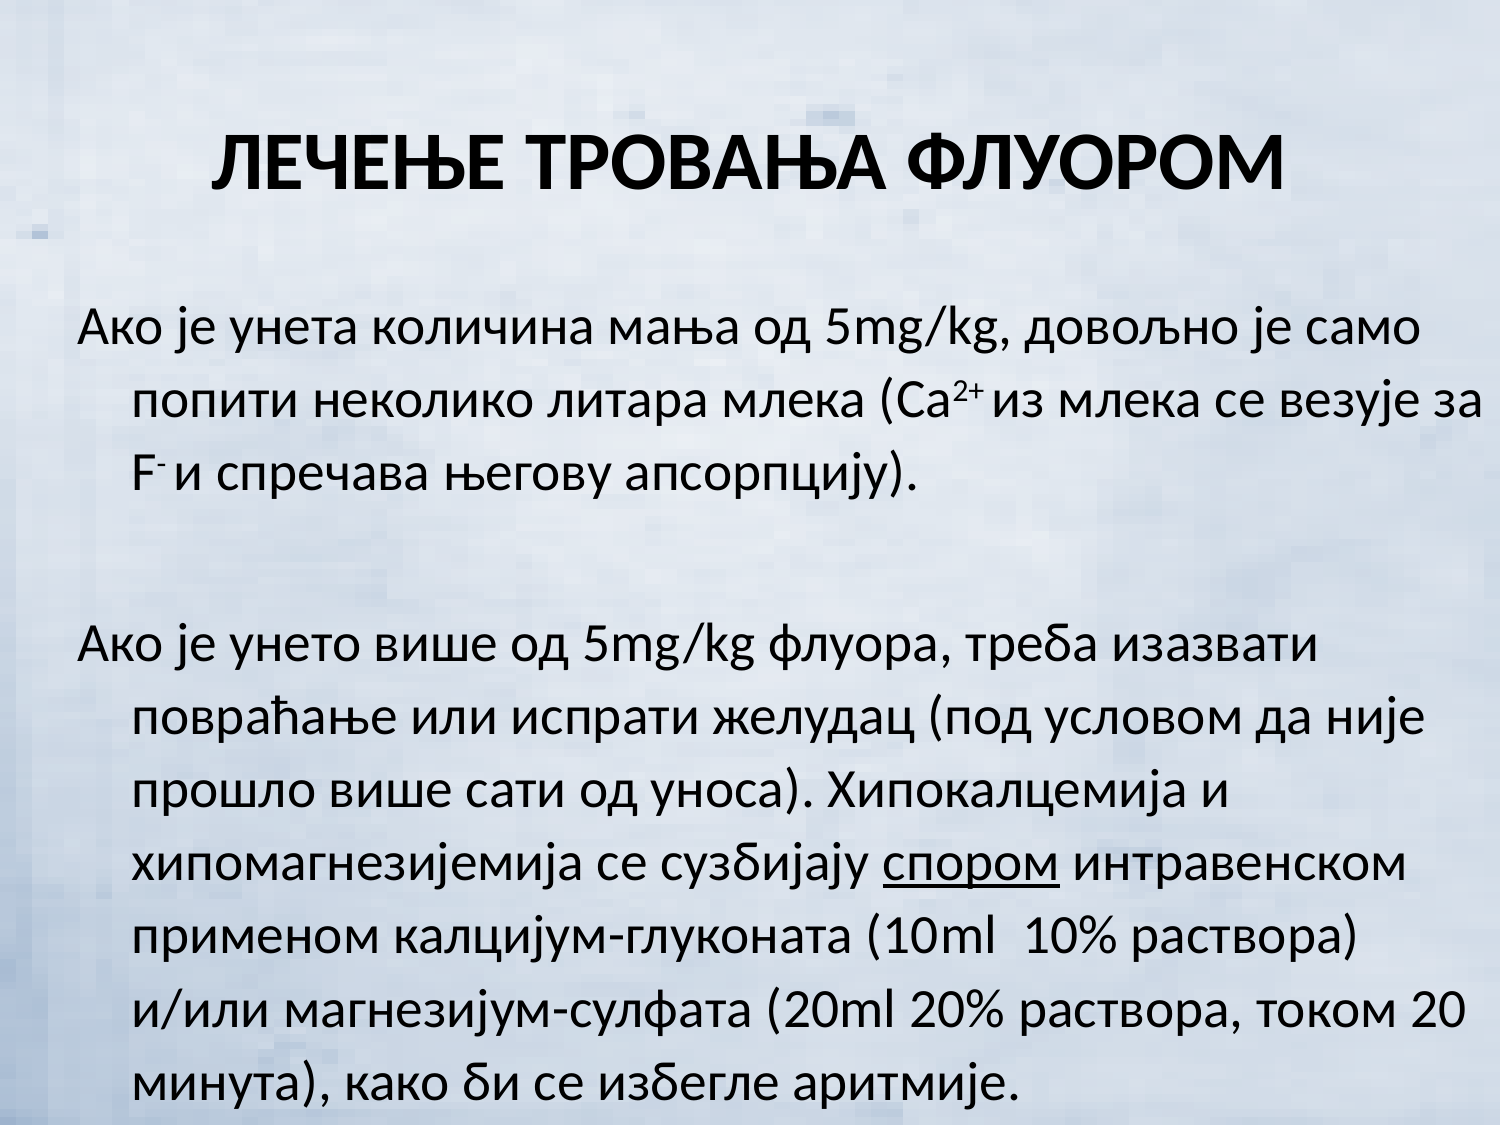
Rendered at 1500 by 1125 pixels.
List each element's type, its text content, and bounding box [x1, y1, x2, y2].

title ЛЕЧЕЊЕ ТРОВАЊА ФЛУОРОМ [75, 62, 1425, 250]
list Ако је унета количина мања од 5mg/kg, довољно је само попити неколико литара млека (Ca2+ из млека се везује за F- и спречава његову апсорпцију). Ако је унето више од 5mg/kg флуора, треба изазвати повраћање или испрати желудац (под условом да није прошло више сати од уноса). Хипокалцемија и хипомагнезијемија се сузбијају спором интравенском применом калцијум-глуконата (10ml 10% раствора) и/или магнезијум-сулфата (20ml 20% раствора, током 20 минута), како би се избегле аритмије. [62, 275, 1500, 1125]
